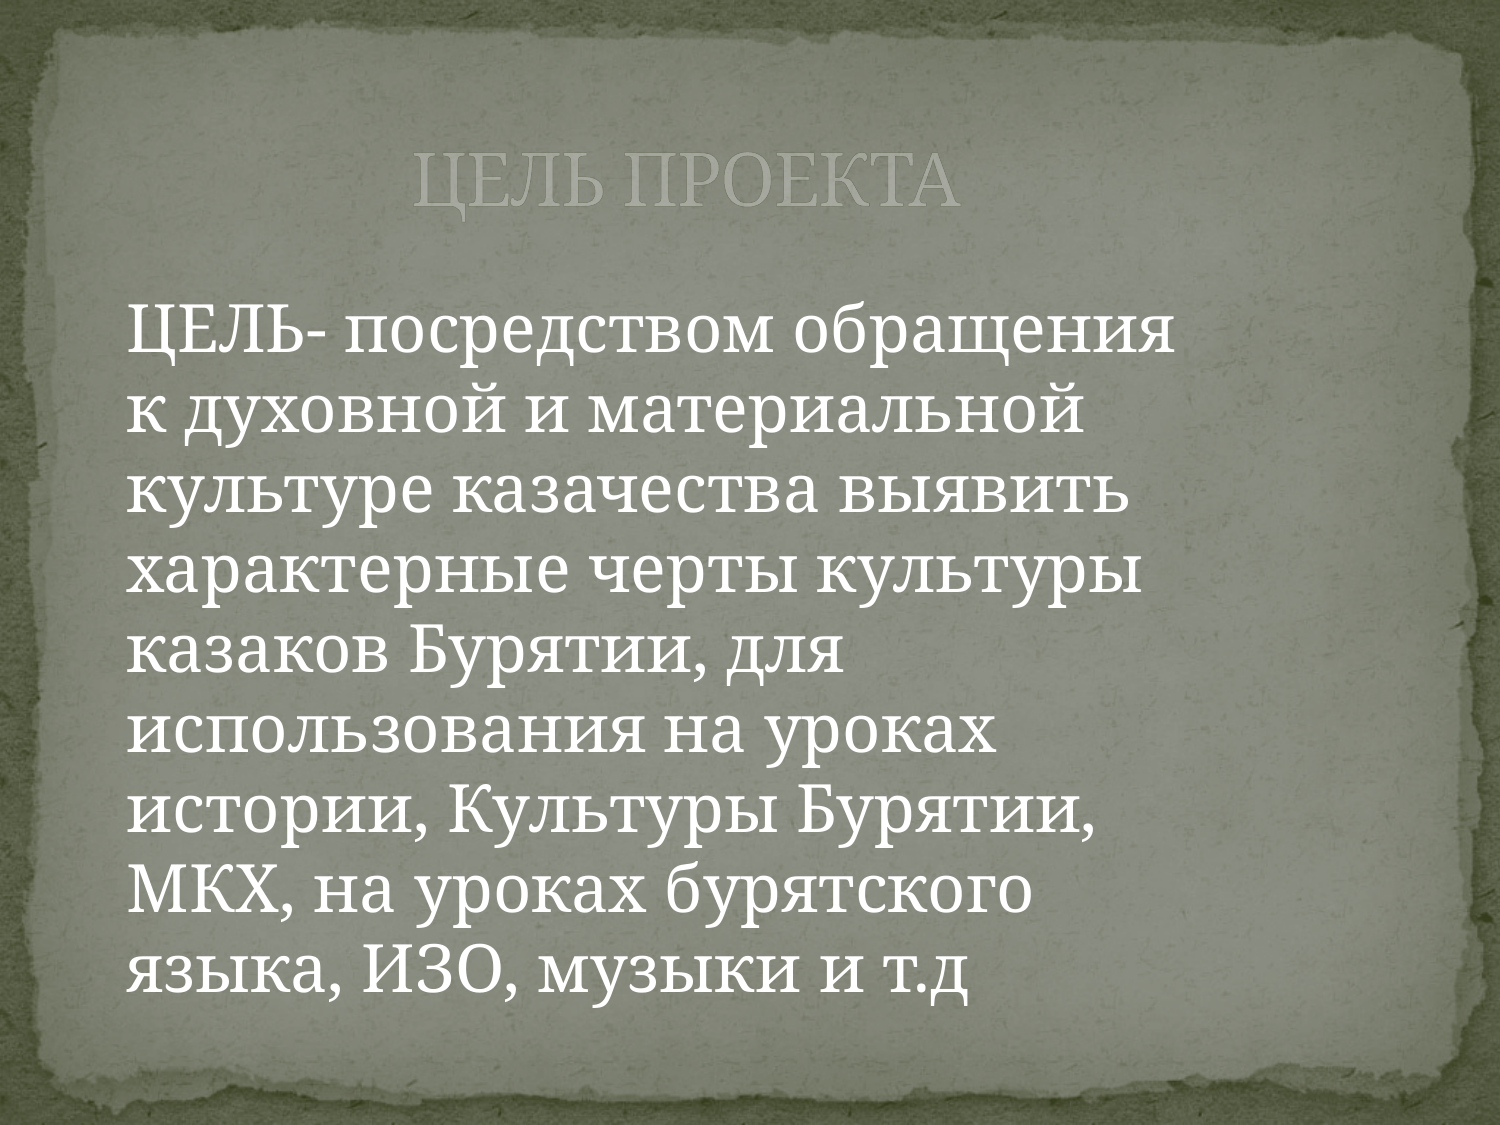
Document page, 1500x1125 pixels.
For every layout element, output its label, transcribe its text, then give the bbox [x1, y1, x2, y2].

title ЦЕЛЬ ПРОЕКТА [395, 113, 1071, 229]
text_box ЦЕЛЬ- посредством обращения к духовной и материальной культуре казачества выявить характерные черты культуры казаков Бурятии, для использования на уроках истории, Культуры Бурятии, МКХ, на уроках бурятского языка, ИЗО, музыки и т.д [112, 278, 1247, 1014]
